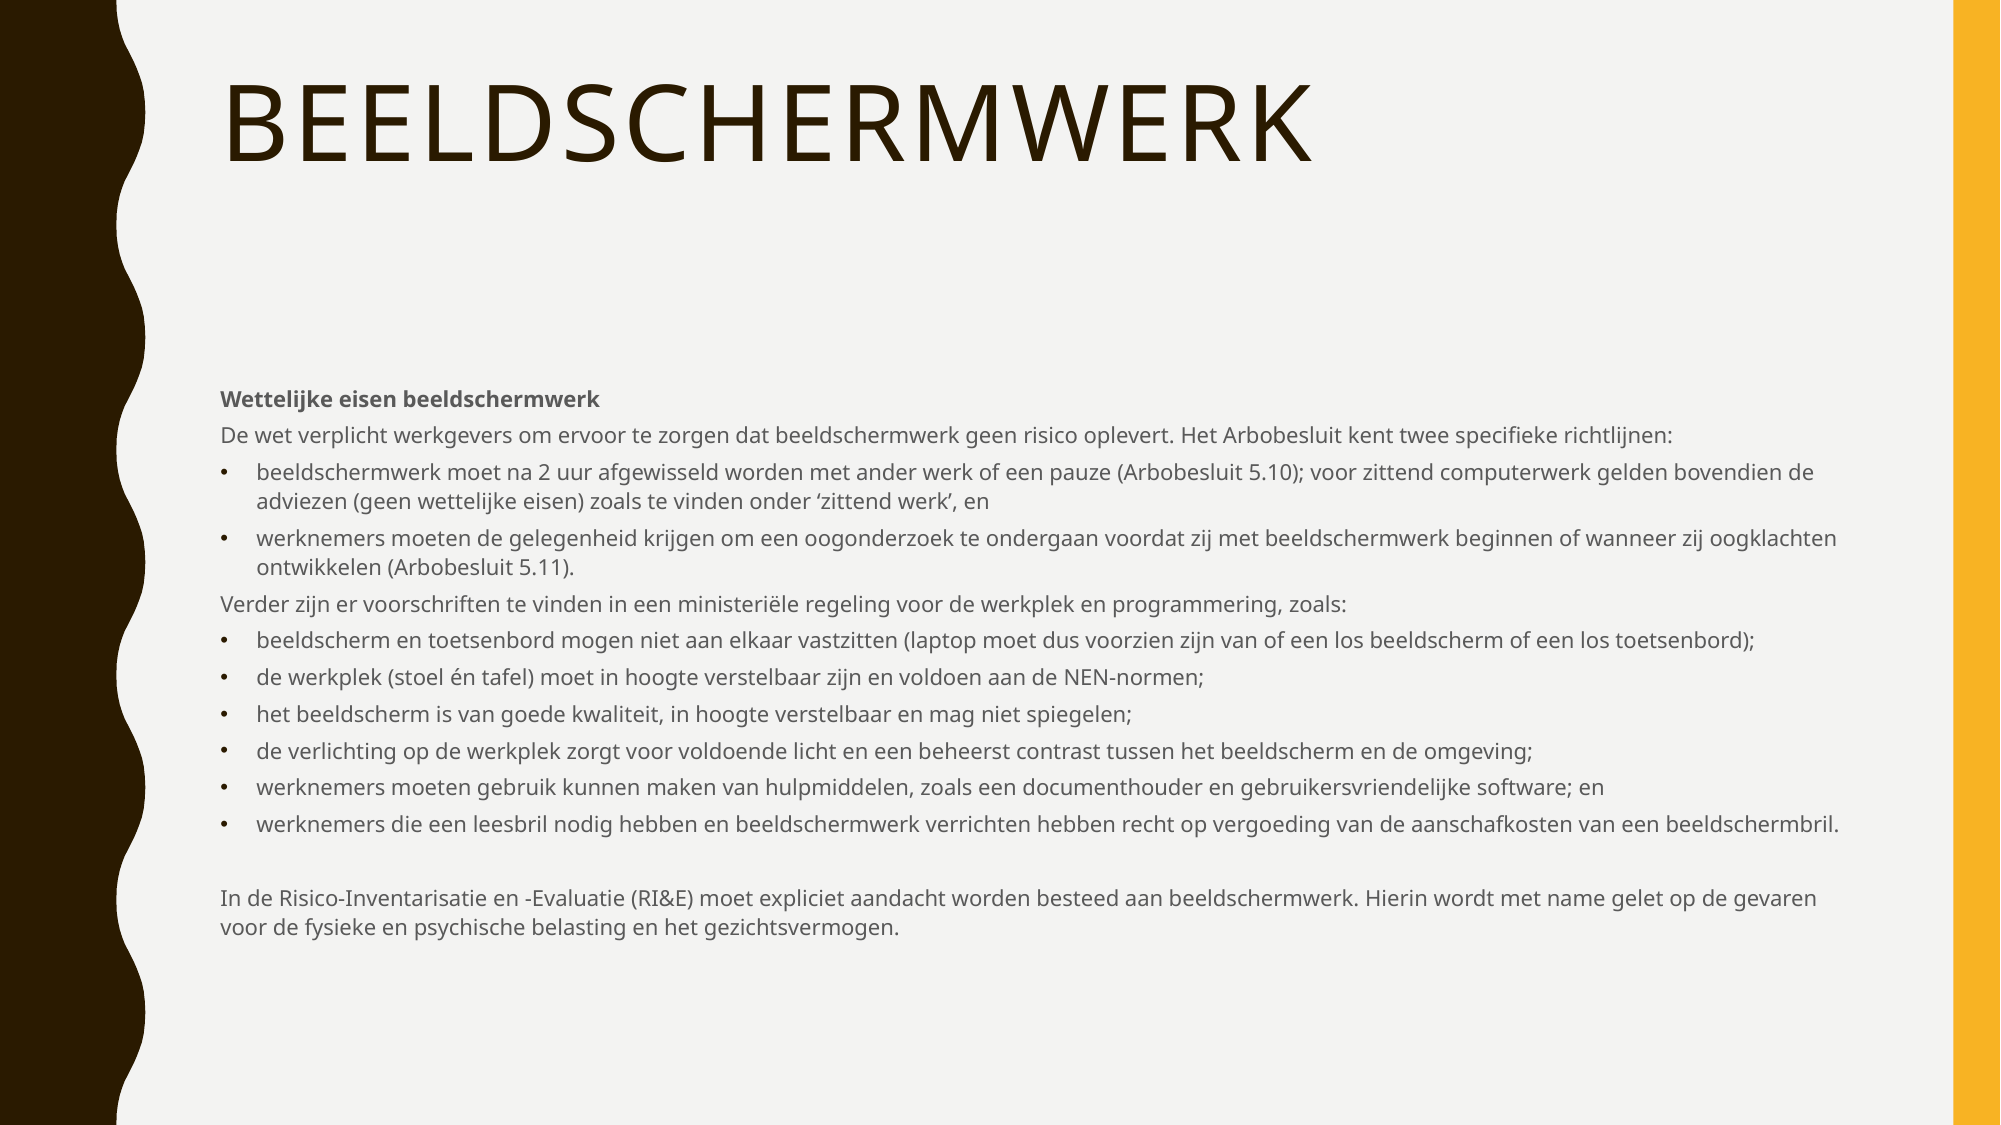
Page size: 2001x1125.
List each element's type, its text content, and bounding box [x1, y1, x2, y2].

list Wettelijke eisen beeldschermwerk De wet verplicht werkgevers om ervoor te zorgen dat beeldschermwerk geen risico oplevert. Het Arbobesluit kent twee specifieke richtlijnen: beeldschermwerk moet na 2 uur afgewisseld worden met ander werk of een pauze (Arbobesluit 5.10); voor zittend computerwerk gelden bovendien de adviezen (geen wettelijke eisen) zoals te vinden onder ‘zittend werk’, en werknemers moeten de gelegenheid krijgen om een oogonderzoek te ondergaan voordat zij met beeldschermwerk beginnen of wanneer zij oogklachten ontwikkelen (Arbobesluit 5.11). Verder zijn er voorschriften te vinden in een ministeriële regeling voor de werkplek en programmering, zoals: beeldscherm en toetsenbord mogen niet aan elkaar vastzitten (laptop moet dus voorzien zijn van of een los beeldscherm of een los toetsenbord); de werkplek (stoel én tafel) moet in hoogte verstelbaar zijn en voldoen aan de NEN-normen; het beeldscherm is van goede kwaliteit, in hoogte verstelbaar en mag niet spiegelen; de verlichting op de werkplek zorgt voor voldoende licht en een beheerst contrast tussen het beeldscherm en de omgeving; werknemers moeten gebruik kunnen maken van hulpmiddelen, zoals een documenthouder en gebruikersvriendelijke software; en werknemers die een leesbril nodig hebben en beeldschermwerk verrichten hebben recht op vergoeding van de aanschafkosten van een beeldschermbril. In de Risico-Inventarisatie en -Evaluatie (RI&E) moet expliciet aandacht worden besteed aan beeldschermwerk. Hierin wordt met name gelet op de gevaren voor de fysieke en psychische belasting en het gezichtsvermogen. [205, 375, 1875, 965]
title Beeldschermwerk [205, 62, 1875, 308]
